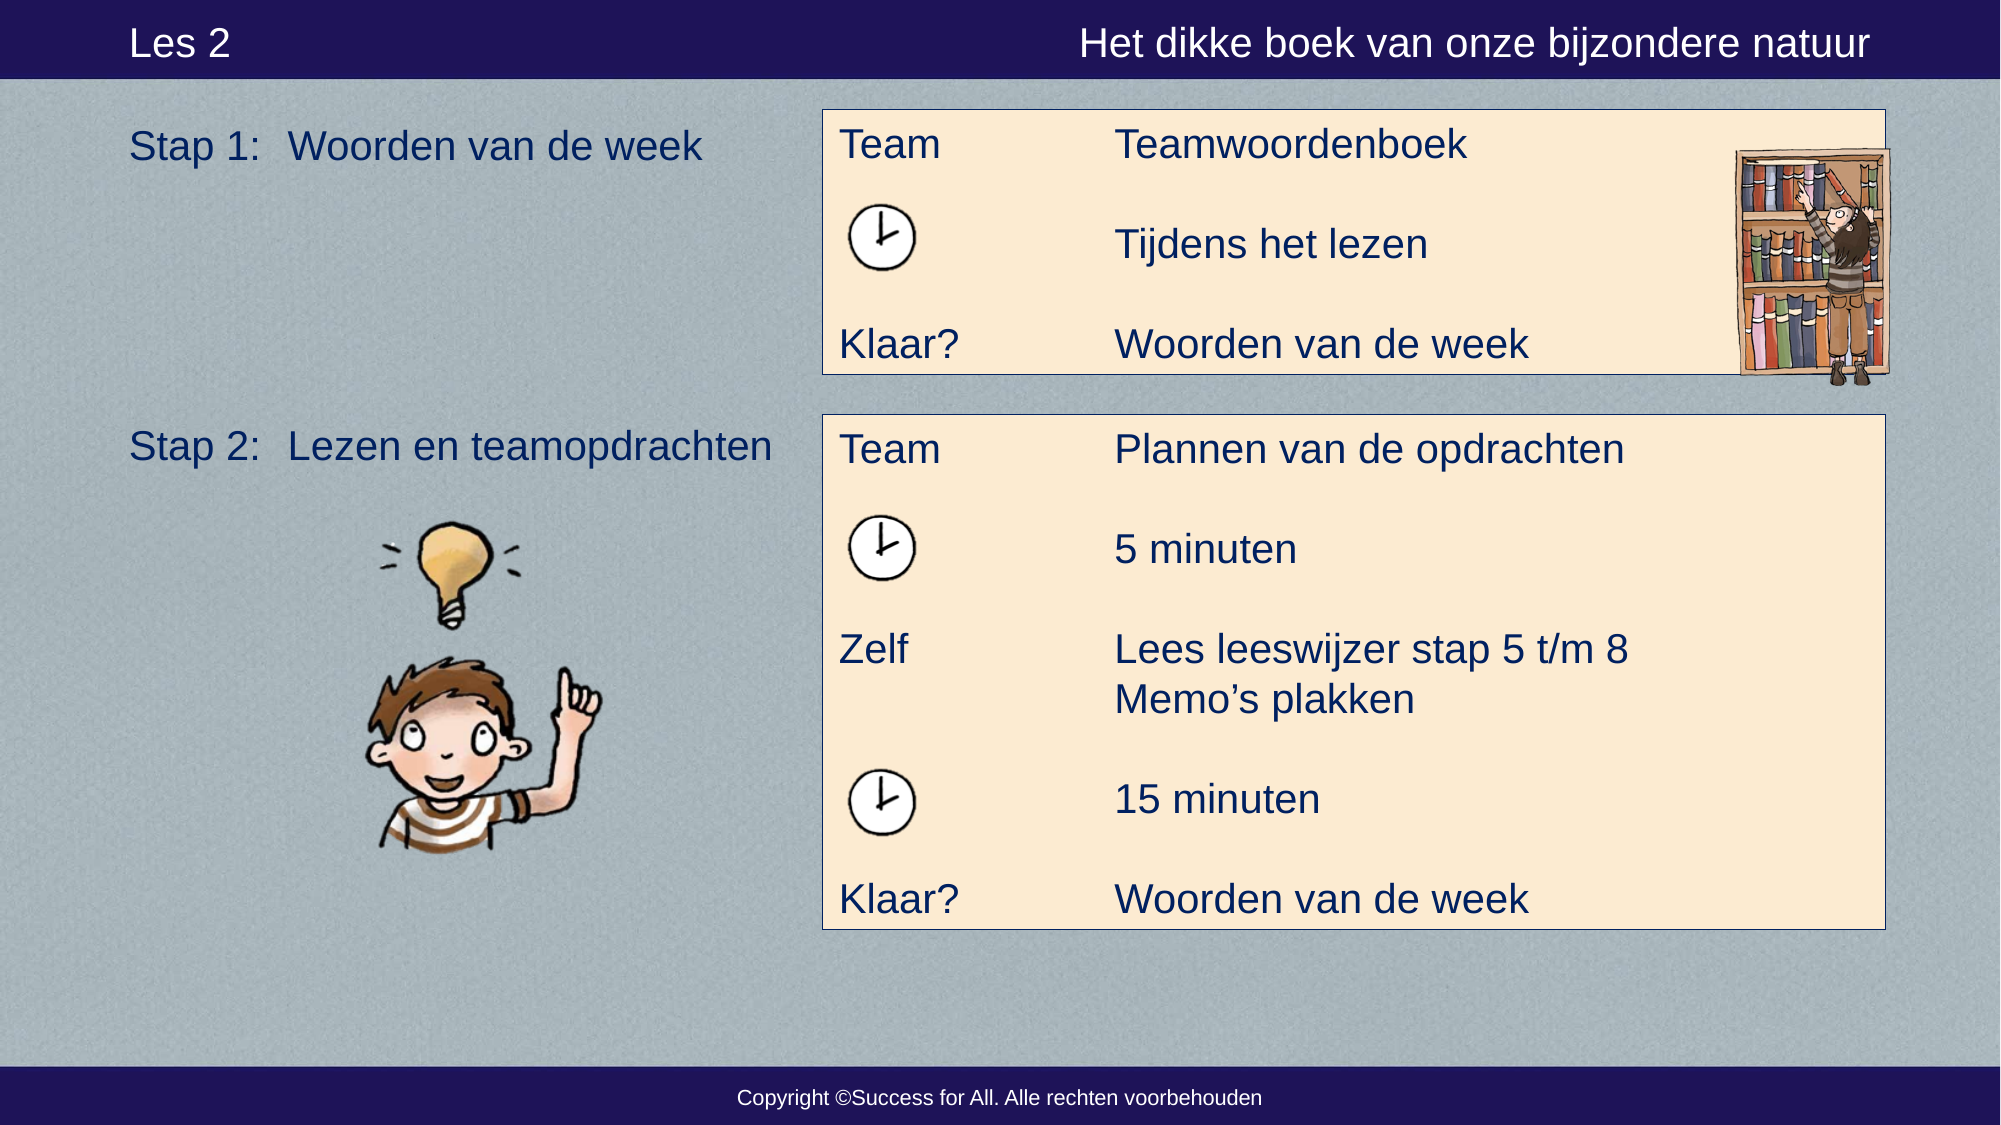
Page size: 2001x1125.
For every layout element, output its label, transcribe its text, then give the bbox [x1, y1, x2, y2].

text_box Copyright ©Success for All. Alle rechten voorbehouden [0, 1076, 2000, 1125]
text_box Team Plannen van de opdrachten 5 minuten Zelf Lees leeswijzer stap 5 t/m 8 Memo’s plakken 15 minuten Klaar? Woorden van de week [822, 414, 1886, 930]
picture [0, 0, 2001, 1125]
text_box Les 2 [114, 8, 354, 73]
text_box Team Teamwoordenboek Tijdens het lezen Klaar? Woorden van de week [822, 109, 1886, 375]
text_box Stap 1: Woorden van de week Stap 2: Lezen en teamopdrachten [114, 111, 907, 527]
text_box Het dikke boek van onze bijzondere natuur [999, 8, 1886, 73]
